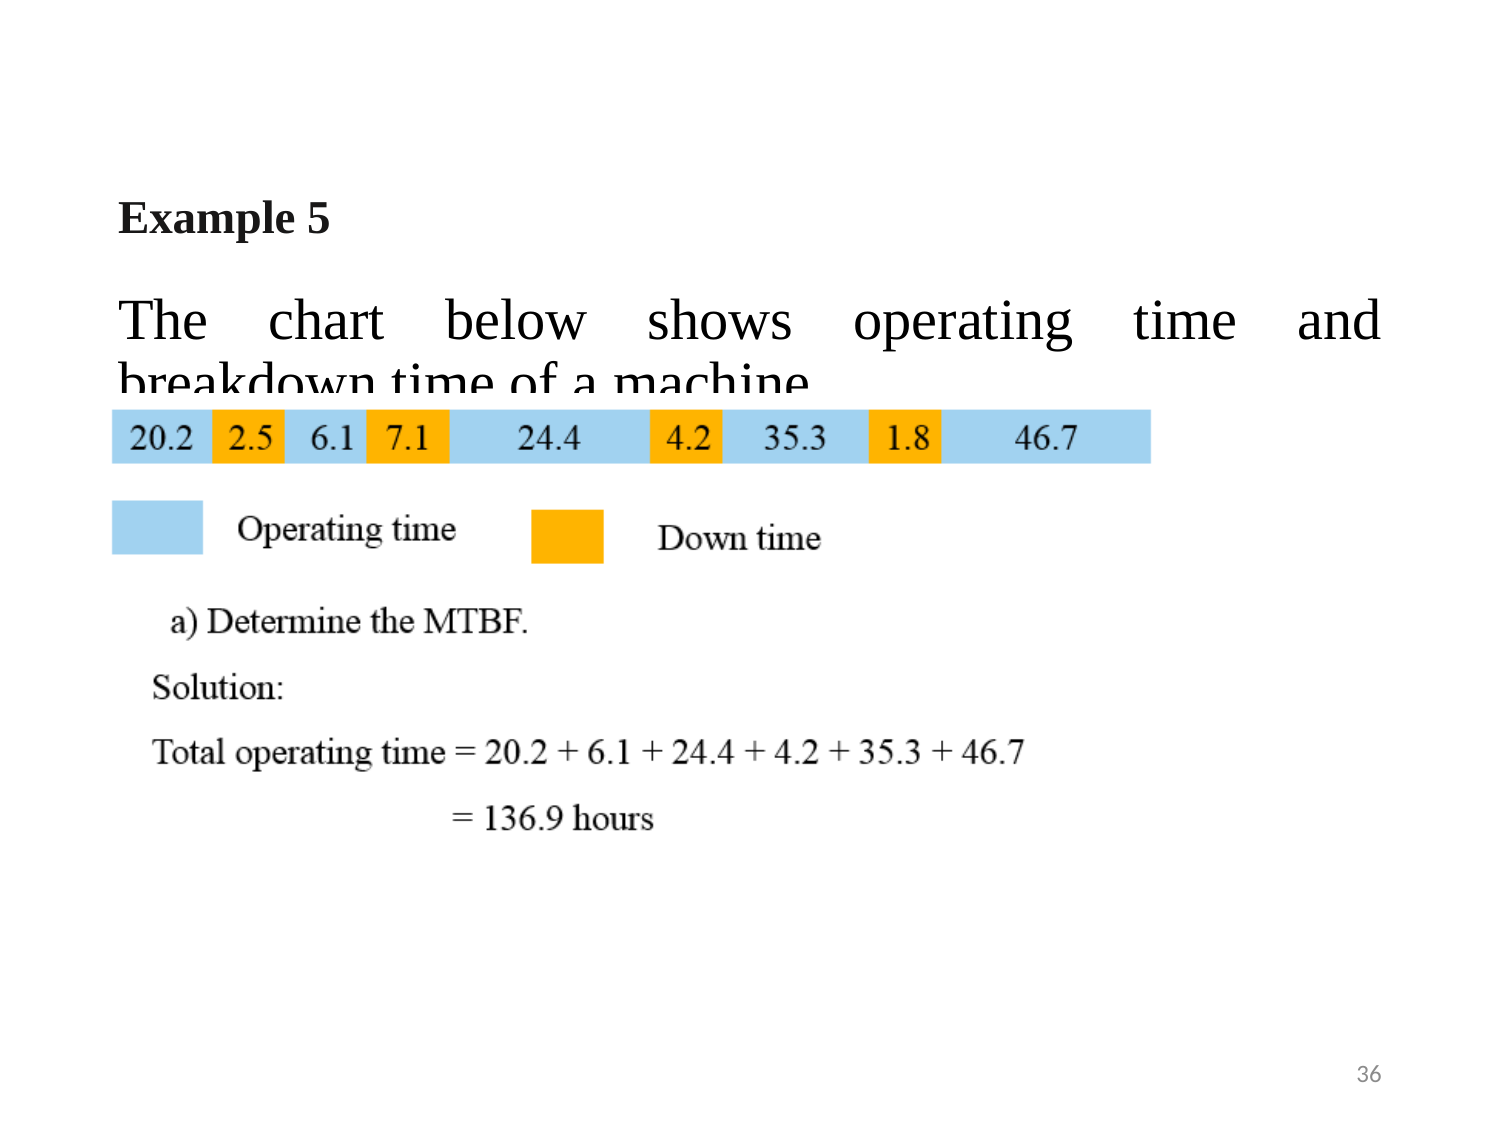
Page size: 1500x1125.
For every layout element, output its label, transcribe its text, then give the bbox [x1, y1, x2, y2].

picture [100, 393, 1162, 855]
title Example 5 [103, 185, 816, 252]
list The chart below shows operating time and breakdown time of a machine. [103, 282, 1397, 935]
slide_number 36 [1059, 1042, 1397, 1103]
